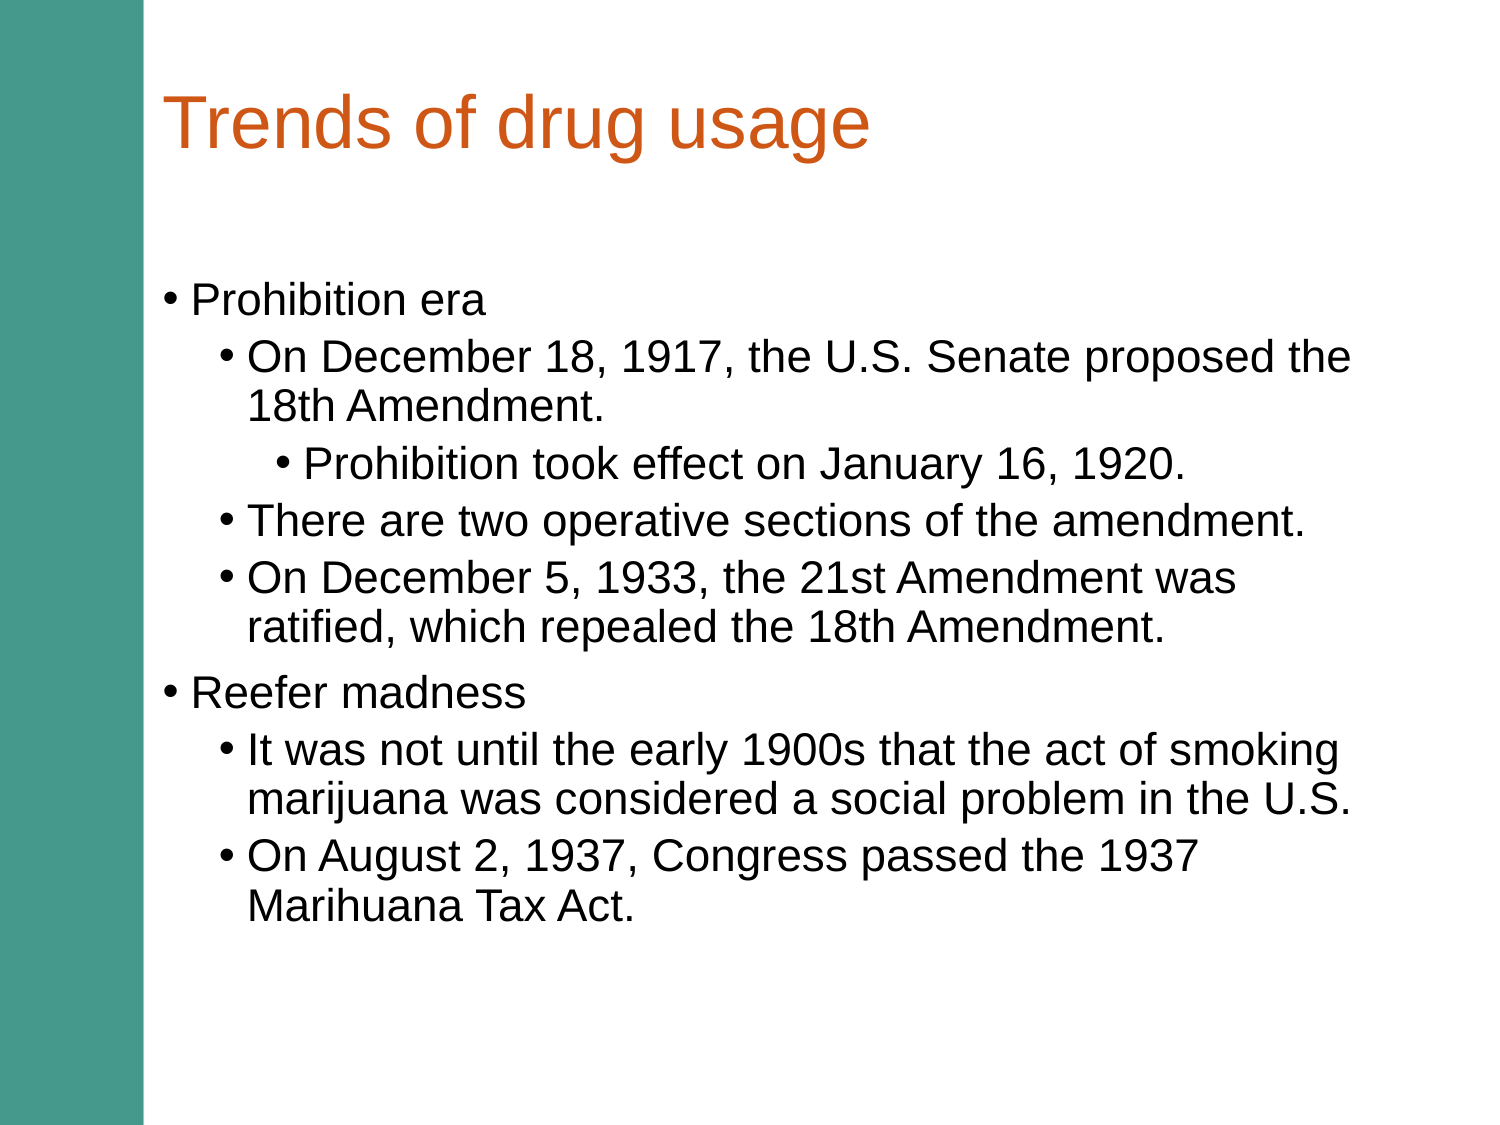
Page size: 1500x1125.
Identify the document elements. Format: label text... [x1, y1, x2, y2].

list Prohibition era On December 18, 1917, the U.S. Senate proposed the 18th Amendment. Prohibition took effect on January 16, 1920. There are two operative sections of the amendment. On December 5, 1933, the 21st Amendment was ratified, which repealed the 18th Amendment. Reefer madness It was not until the early 1900s that the act of smoking marijuana was considered a social problem in the U.S. On August 2, 1937, Congress passed the 1937 Marihuana Tax Act. [147, 268, 1375, 1043]
picture [0, 0, 1500, 1125]
title Trends of drug usage [147, 35, 1442, 213]
